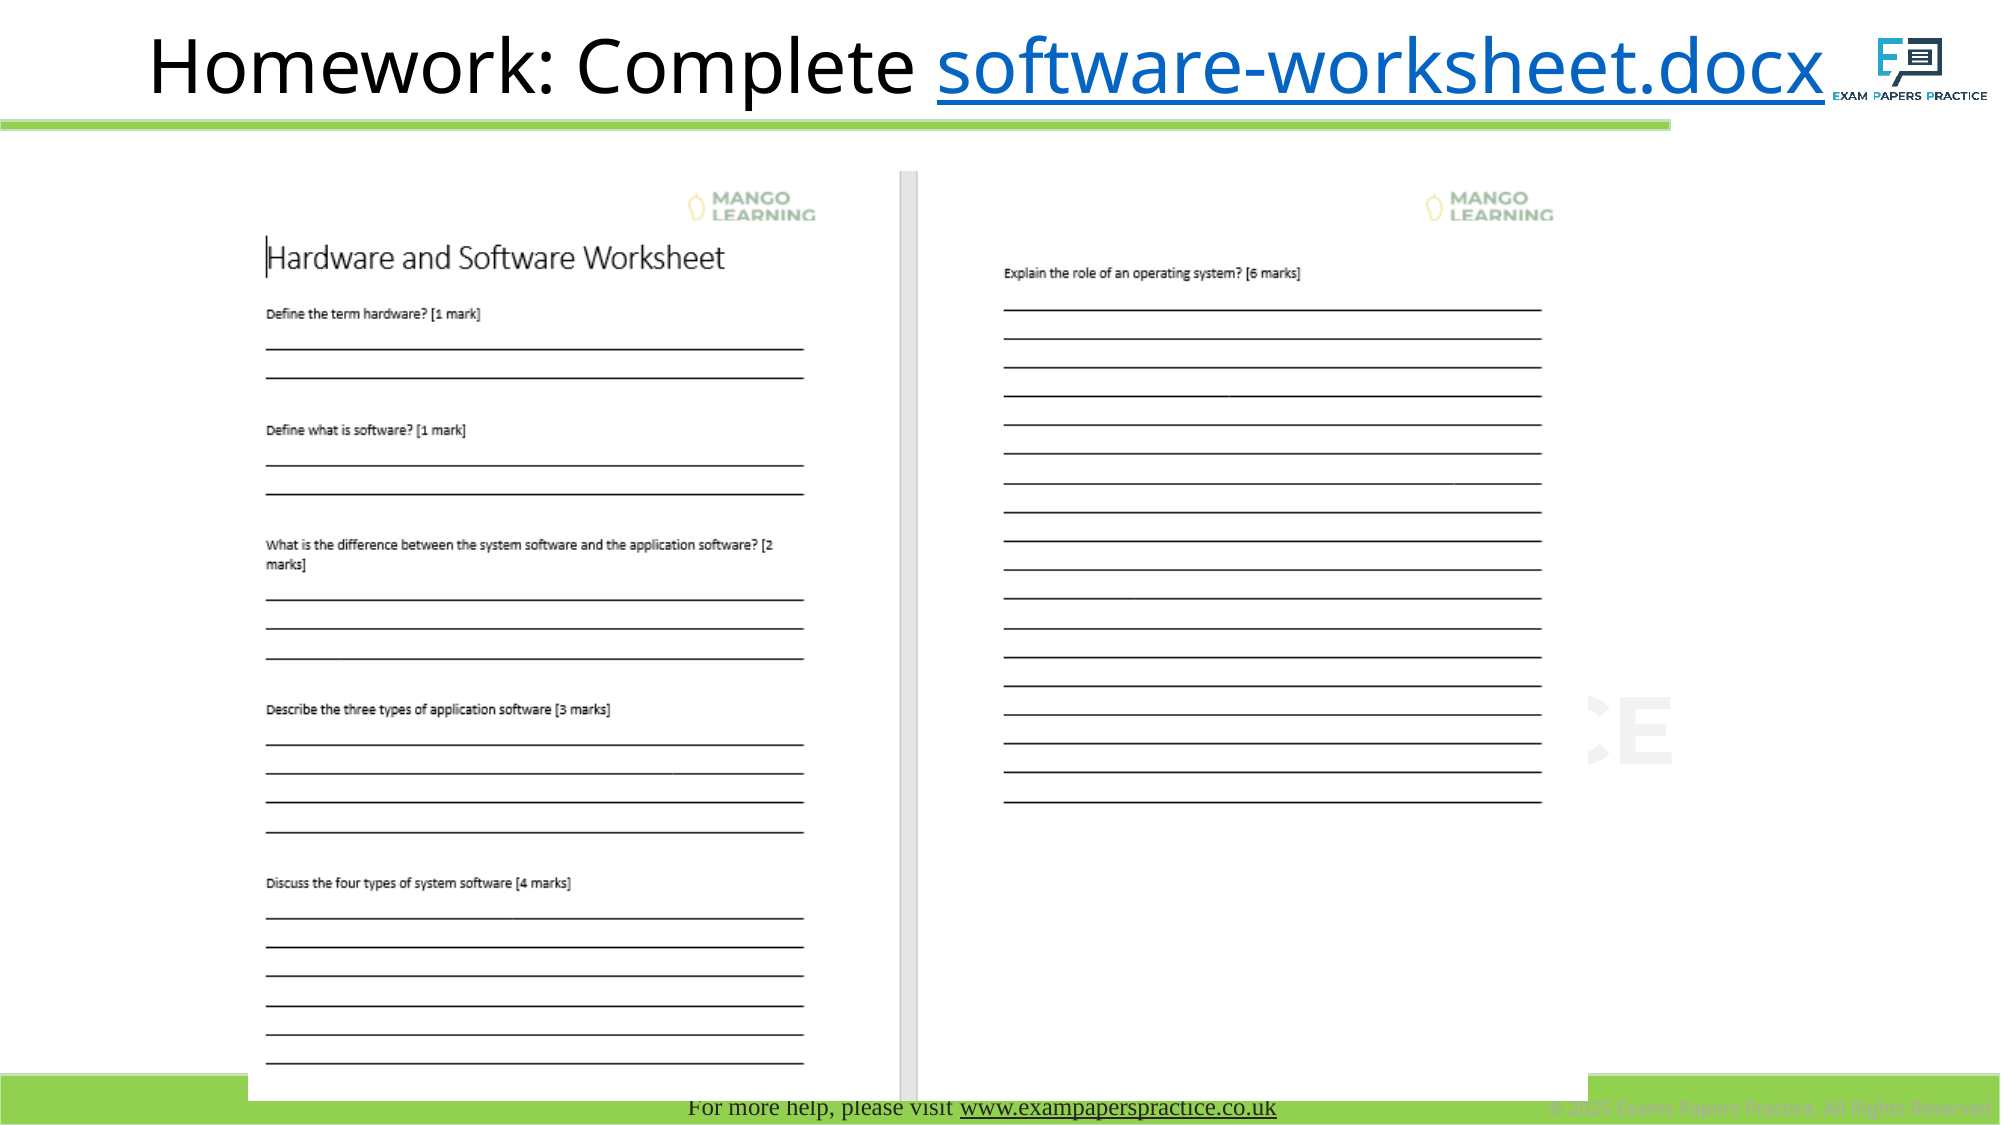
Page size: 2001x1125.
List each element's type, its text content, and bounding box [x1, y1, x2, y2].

title Homework: Complete software-worksheet.docx [132, 11, 1858, 121]
picture [248, 171, 1588, 1101]
